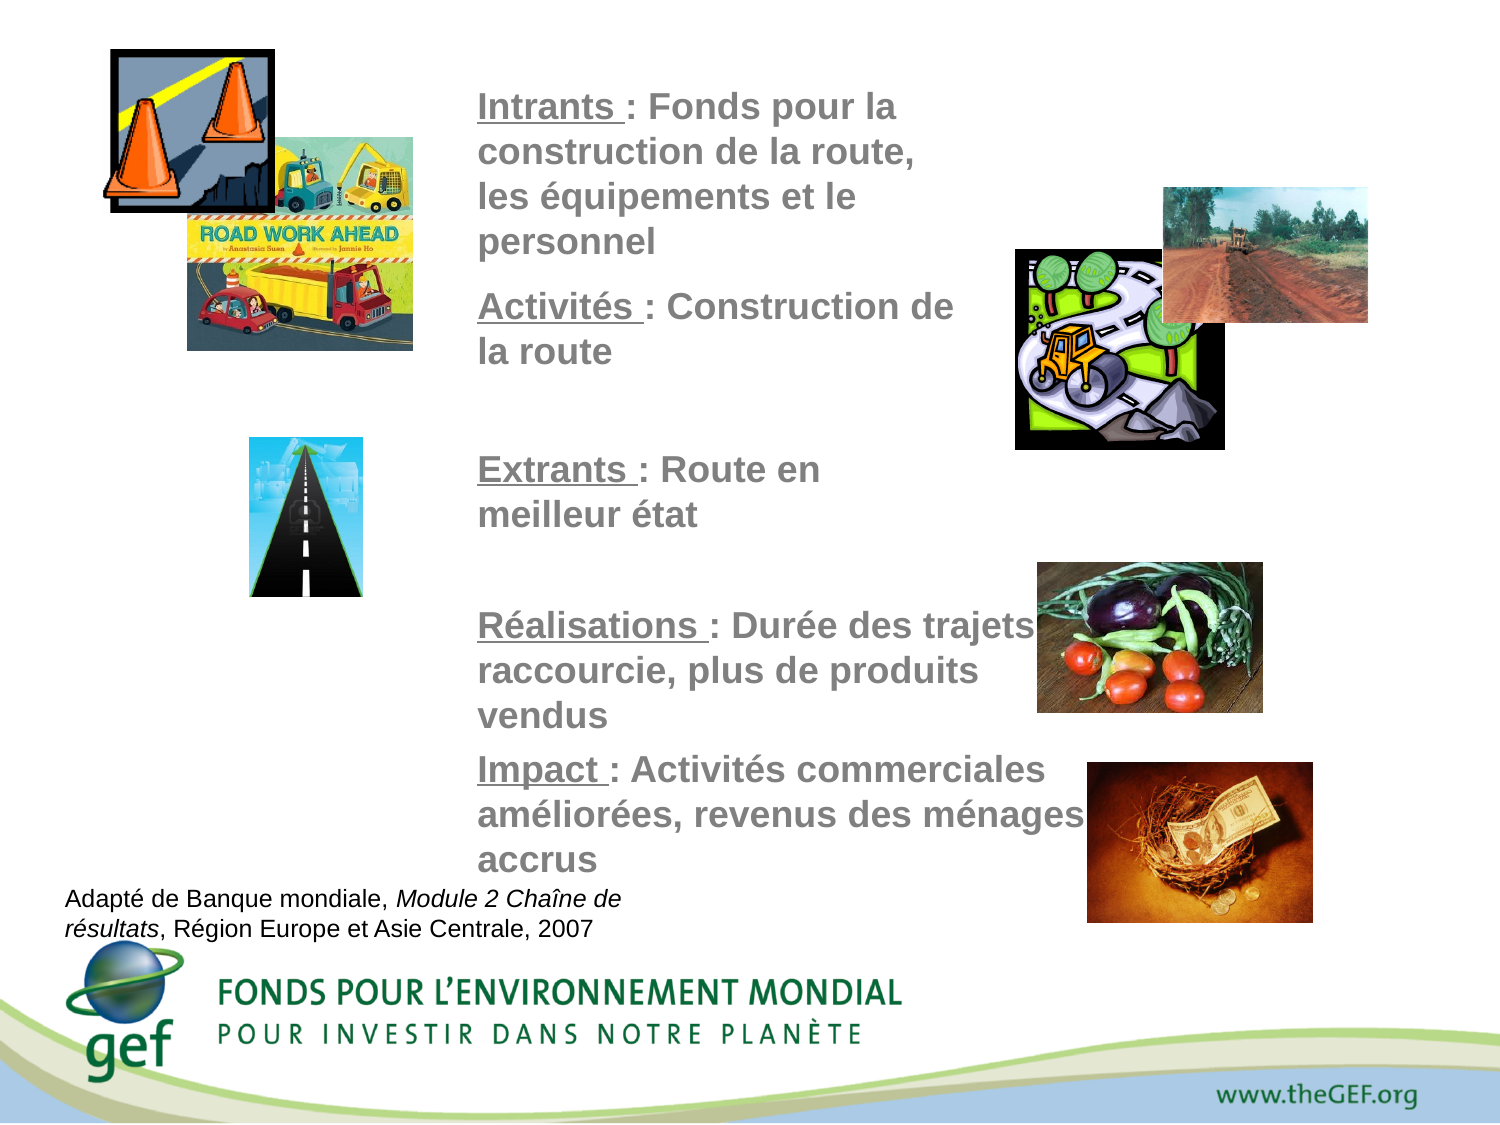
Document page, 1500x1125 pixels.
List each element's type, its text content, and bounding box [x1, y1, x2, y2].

text_box Intrants : Fonds pour la construction de la route, les équipements et le personnel [462, 74, 988, 270]
picture [1037, 562, 1263, 713]
picture [102, 49, 413, 351]
text_box Impact : Activités commerciales améliorées, revenus des ménages accrus [462, 737, 1200, 888]
picture [1014, 187, 1369, 450]
text_box Extrants : Route en meilleur état [462, 437, 988, 543]
text_box Activités : Construction de la route [462, 274, 988, 380]
picture [0, 762, 1500, 1125]
text_box Réalisations : Durée des trajets raccourcie, plus de produits vendus [462, 593, 1063, 737]
picture [249, 437, 363, 597]
text_box Adapté de Banque mondiale, Module 2 Chaîne de résultats, Région Europe et Asie Centrale, 2007 [49, 874, 738, 950]
